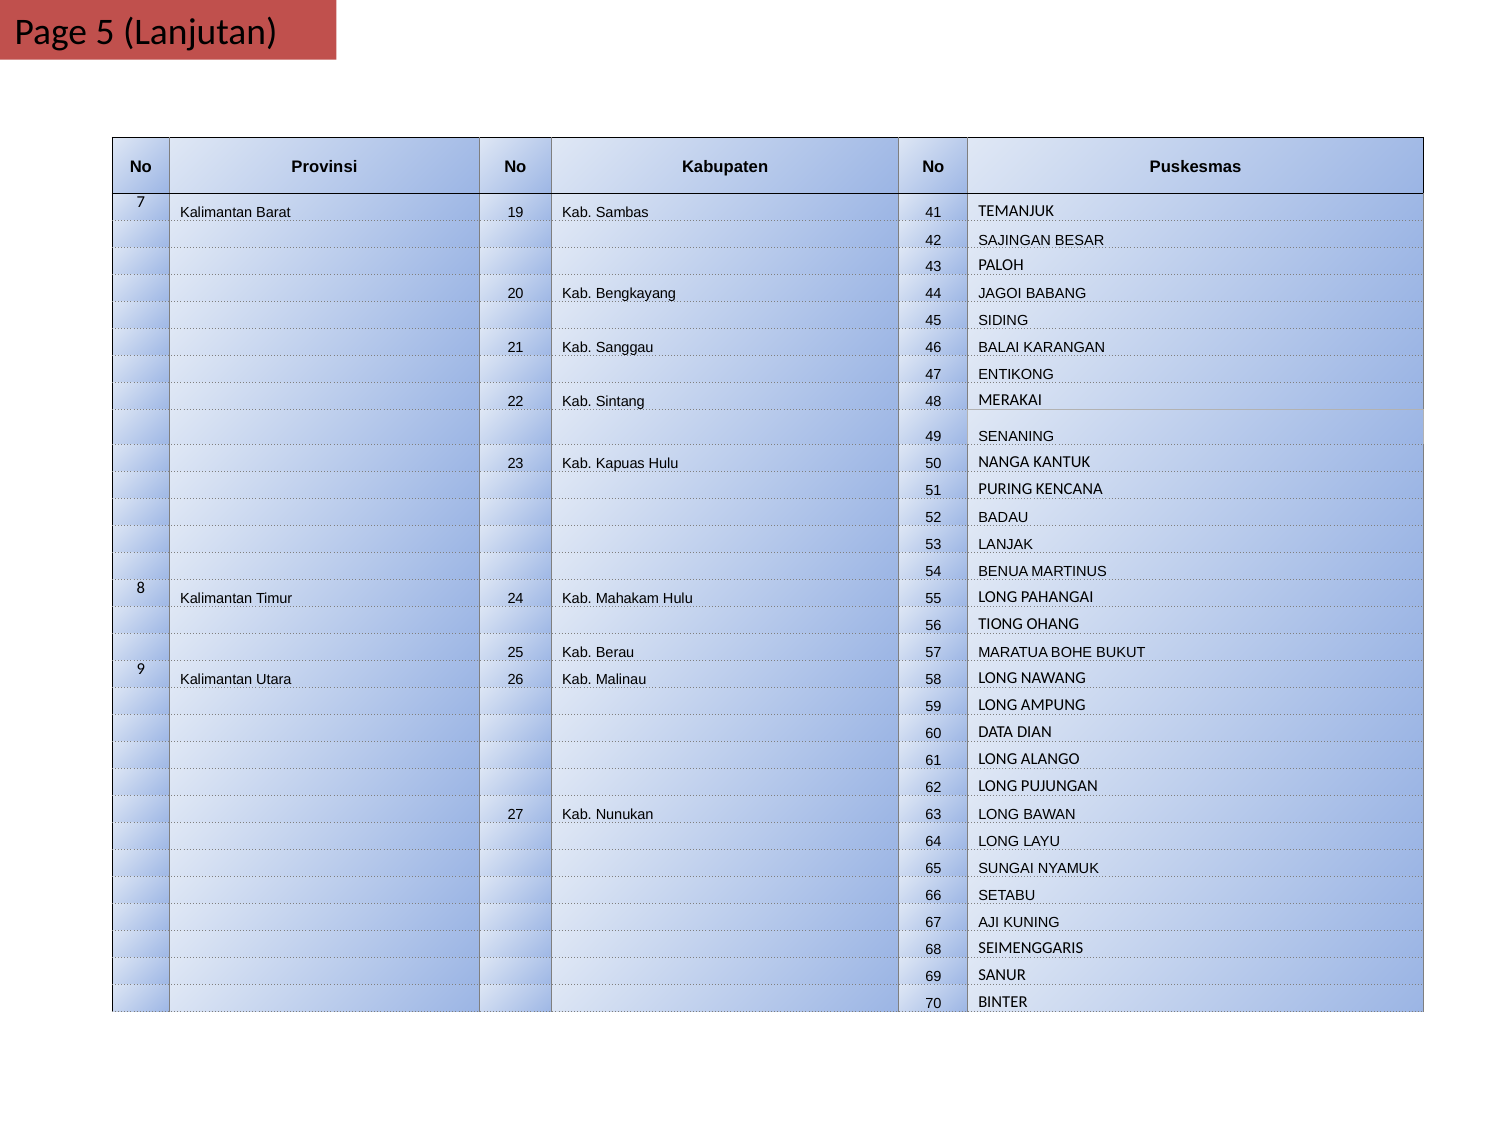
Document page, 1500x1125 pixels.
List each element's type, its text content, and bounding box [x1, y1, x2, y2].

table_cell SENANING [968, 410, 1423, 445]
table_cell [480, 356, 551, 383]
table_cell [113, 930, 169, 957]
table_cell Kab. Sanggau [552, 329, 898, 356]
table_cell 55 [899, 580, 967, 607]
table_cell 20 [480, 275, 551, 302]
table_cell [170, 526, 479, 553]
table_cell [480, 850, 551, 876]
table_cell [552, 472, 898, 499]
table_cell 50 [899, 445, 967, 472]
table_cell [113, 553, 169, 580]
table_cell [113, 796, 169, 823]
table_cell Kab. Berau [552, 634, 898, 661]
table_cell [480, 715, 551, 742]
table_cell 54 [899, 553, 967, 580]
table_header Kabupaten [552, 138, 898, 193]
table_cell [552, 526, 898, 553]
table_cell 59 [899, 688, 967, 715]
table_cell [552, 769, 898, 796]
table_cell [552, 607, 898, 634]
table_cell [170, 410, 479, 445]
table_cell 21 [480, 329, 551, 356]
table_cell Kab. Mahakam Hulu [552, 580, 898, 607]
table_cell [170, 742, 479, 769]
table_cell LONG NAWANG [968, 661, 1423, 688]
table_cell [480, 472, 551, 499]
table_cell [480, 903, 551, 930]
table_cell [170, 553, 479, 580]
table_cell [552, 876, 898, 903]
table_cell [170, 850, 479, 876]
table_cell MARATUA BOHE BUKUT [968, 634, 1423, 661]
table_cell [113, 302, 169, 329]
table_cell [170, 356, 479, 383]
table_cell 51 [899, 472, 967, 499]
table_cell Kab. Sintang [552, 383, 898, 410]
table_cell 9 [113, 661, 169, 688]
table_cell [170, 903, 479, 930]
table_cell [480, 930, 551, 957]
table_cell [552, 823, 898, 850]
table_cell 64 [899, 823, 967, 850]
text_box Page 5 (Lanjutan) [0, 0, 337, 60]
table_cell [170, 499, 479, 526]
table_cell Kalimantan Utara [170, 661, 479, 688]
table_cell [480, 499, 551, 526]
table_header No [113, 138, 169, 193]
table_cell 25 [480, 634, 551, 661]
table_cell [552, 302, 898, 329]
table_cell MERAKAI [968, 383, 1423, 409]
table_cell 57 [899, 634, 967, 661]
table_cell [113, 499, 169, 526]
table_cell [552, 984, 898, 1011]
table_cell 45 [899, 302, 967, 329]
table_cell 26 [480, 661, 551, 688]
table_cell [113, 248, 169, 275]
table_cell [480, 526, 551, 553]
table_cell [170, 796, 479, 823]
table_cell [480, 984, 551, 1011]
table_cell [113, 526, 169, 553]
table_cell [113, 984, 169, 1011]
table_cell [113, 275, 169, 302]
table_cell [170, 769, 479, 796]
table_cell Kalimantan Timur [170, 580, 479, 607]
table_cell 48 [899, 383, 967, 410]
table_cell AJI KUNING [968, 903, 1423, 930]
table_cell [552, 499, 898, 526]
table_cell [480, 553, 551, 580]
table_cell 53 [899, 526, 967, 553]
table_cell BALAI KARANGAN [968, 329, 1423, 356]
table_cell 19 [480, 194, 551, 221]
table_cell [480, 688, 551, 715]
table_cell DATA DIAN [968, 715, 1423, 742]
table_cell [113, 221, 169, 248]
table_cell 8 [113, 580, 169, 607]
table_cell [552, 742, 898, 769]
table_cell Kab. Nunukan [552, 796, 898, 823]
table_cell [113, 769, 169, 796]
table_cell 58 [899, 661, 967, 688]
table_cell 41 [899, 194, 967, 221]
table_cell [113, 383, 169, 410]
table_cell SEIMENGGARIS [968, 930, 1423, 957]
table_cell Kab. Sambas [552, 194, 898, 221]
table_cell 43 [899, 248, 967, 275]
table_cell [170, 275, 479, 302]
table_cell [113, 876, 169, 903]
table_cell NANGA KANTUK [968, 445, 1423, 472]
table_cell 60 [899, 715, 967, 742]
table_cell PURING KENCANA [968, 472, 1423, 499]
table_cell [170, 876, 479, 903]
table_cell [480, 302, 551, 329]
table_cell [552, 221, 898, 248]
table_cell 22 [480, 383, 551, 410]
table_header Provinsi [170, 138, 479, 193]
table_cell [552, 356, 898, 383]
table_cell [552, 930, 898, 957]
table_cell 61 [899, 742, 967, 769]
table_cell Kalimantan Barat [170, 194, 479, 221]
table_cell LONG PUJUNGAN [968, 769, 1423, 796]
table_cell [480, 823, 551, 850]
table_cell [170, 634, 479, 661]
table_cell Kab. Bengkayang [552, 275, 898, 302]
table_cell LONG ALANGO [968, 742, 1423, 769]
table_cell [552, 850, 898, 876]
table_cell [170, 823, 479, 850]
table_cell PALOH [968, 248, 1423, 275]
table_cell [170, 607, 479, 634]
table_cell 42 [899, 221, 967, 248]
table_cell [113, 742, 169, 769]
table_cell 49 [899, 410, 967, 445]
table_cell 70 [899, 984, 967, 1011]
table_cell [113, 850, 169, 876]
table_cell [113, 410, 169, 445]
table_cell 7 [113, 194, 169, 221]
table_cell [480, 876, 551, 903]
table_cell [113, 957, 169, 984]
table_cell [113, 445, 169, 472]
table_cell Kab. Kapuas Hulu [552, 445, 898, 472]
table_cell TEMANJUK [968, 194, 1423, 221]
table_cell LONG AMPUNG [968, 688, 1423, 715]
table_cell SUNGAI NYAMUK [968, 850, 1423, 876]
table_cell 52 [899, 499, 967, 526]
table_cell [170, 688, 479, 715]
table_cell [552, 715, 898, 742]
table_cell [170, 221, 479, 248]
table_cell [170, 930, 479, 957]
table_cell [552, 410, 898, 445]
table_cell [113, 329, 169, 356]
table_cell [170, 248, 479, 275]
table_cell ENTIKONG [968, 356, 1423, 383]
table_cell 44 [899, 275, 967, 302]
table_cell 65 [899, 850, 967, 876]
table_header No [480, 138, 551, 193]
table_cell Kab. Malinau [552, 661, 898, 688]
table_cell 46 [899, 329, 967, 356]
table_cell [170, 383, 479, 410]
table_cell LONG BAWAN [968, 796, 1423, 823]
table_cell 27 [480, 796, 551, 823]
table_cell LANJAK [968, 526, 1423, 553]
table_cell [480, 607, 551, 634]
table_cell 47 [899, 356, 967, 383]
table_cell SAJINGAN BESAR [968, 221, 1423, 248]
table_cell [113, 607, 169, 634]
table_cell [552, 903, 898, 930]
table_cell [170, 302, 479, 329]
table_cell [480, 769, 551, 796]
table_cell [113, 823, 169, 850]
table_cell [113, 903, 169, 930]
table_cell [113, 356, 169, 383]
table_cell 67 [899, 903, 967, 930]
table_cell [552, 248, 898, 275]
table_cell [113, 688, 169, 715]
table_cell SANUR [968, 957, 1423, 984]
table_cell [480, 957, 551, 984]
table_cell [170, 715, 479, 742]
table_cell [552, 957, 898, 984]
table_header No [899, 138, 967, 193]
table_cell 62 [899, 769, 967, 796]
table_cell [113, 472, 169, 499]
table_cell [170, 984, 479, 1011]
table_cell 69 [899, 957, 967, 984]
table_cell [552, 688, 898, 715]
table_cell [480, 410, 551, 445]
table_cell 66 [899, 876, 967, 903]
table_cell BINTER [968, 984, 1423, 1011]
table_cell SIDING [968, 302, 1423, 329]
table_header Puskesmas [968, 138, 1423, 193]
table_cell JAGOI BABANG [968, 275, 1423, 302]
table_cell BADAU [968, 499, 1423, 526]
table_cell LONG PAHANGAI [968, 580, 1423, 607]
table_cell [480, 742, 551, 769]
table_cell [552, 553, 898, 580]
table_cell [170, 329, 479, 356]
table_cell [170, 957, 479, 984]
table_cell 63 [899, 796, 967, 823]
table_cell SETABU [968, 876, 1423, 903]
table_cell [170, 472, 479, 499]
table_cell 56 [899, 607, 967, 634]
table_cell [113, 634, 169, 661]
table_cell 23 [480, 445, 551, 472]
table_cell [480, 248, 551, 275]
table_cell 24 [480, 580, 551, 607]
table_cell 68 [899, 930, 967, 957]
table_cell TIONG OHANG [968, 607, 1423, 634]
table_cell BENUA MARTINUS [968, 553, 1423, 580]
table_cell LONG LAYU [968, 823, 1423, 850]
table_cell [170, 445, 479, 472]
table_cell [480, 221, 551, 248]
table_cell [113, 715, 169, 742]
